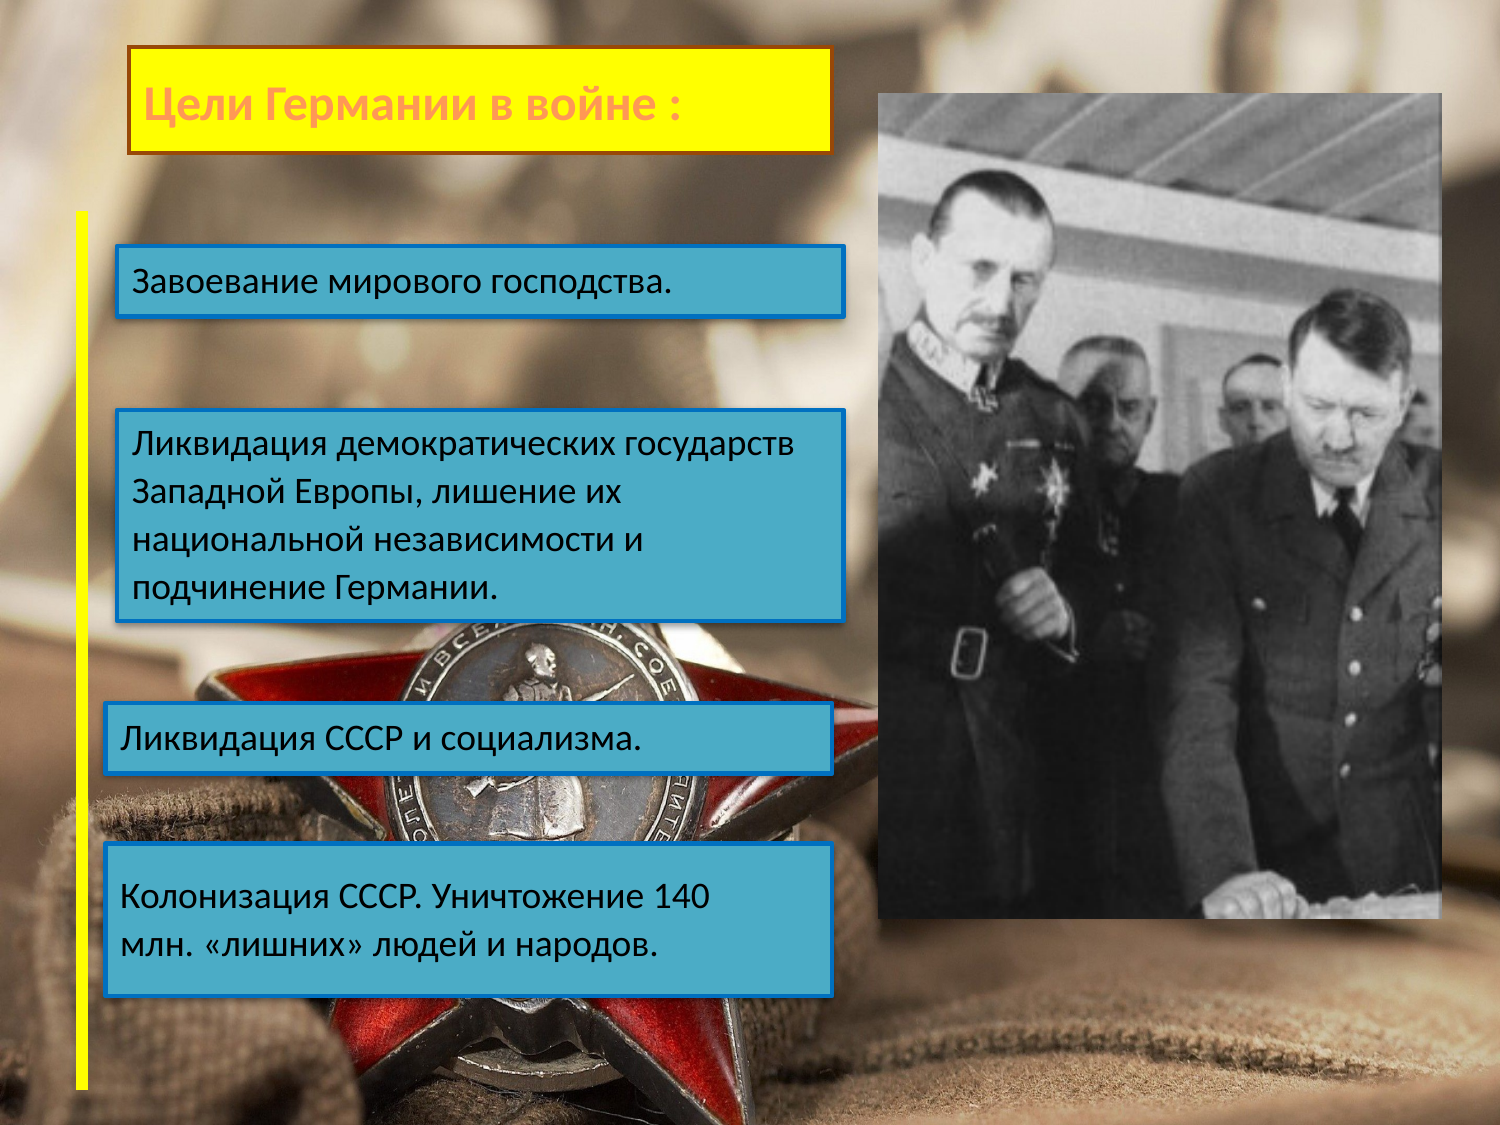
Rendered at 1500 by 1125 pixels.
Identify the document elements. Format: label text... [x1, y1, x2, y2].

text_box Ликвидация СССР и социализма. [102, 700, 835, 777]
text_box [88, 302, 1415, 1081]
text_box Цели Германии в войне : [128, 46, 832, 154]
text_box Завоевание мирового господства. [114, 243, 847, 319]
text_box Ликвидация демократических государств Западной Европы, лишение их национальной независимости и подчинение Германии. [114, 407, 847, 624]
text_box Колонизация СССР. Уничтожение 140 млн. «лишних» людей и народов. [102, 841, 835, 999]
picture [0, 0, 1500, 1125]
